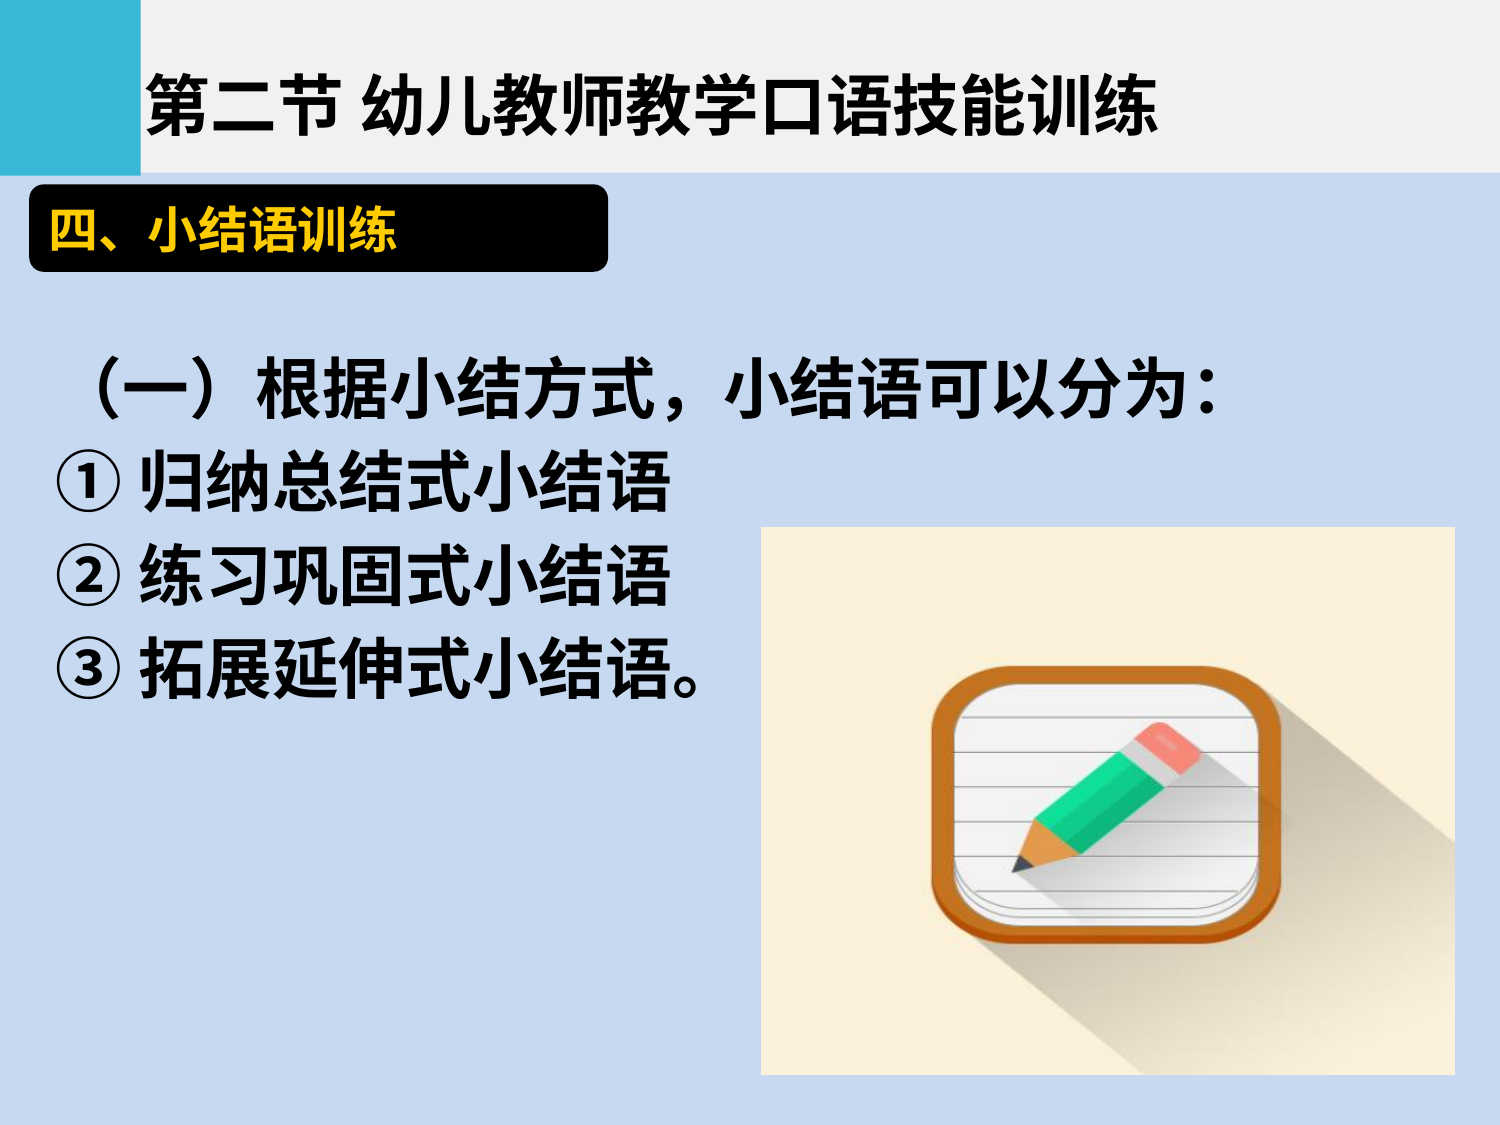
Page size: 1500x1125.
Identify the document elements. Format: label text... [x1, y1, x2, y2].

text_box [175, 92, 244, 148]
text_box [0, 0, 141, 176]
text_box 四、小结语训练 [27, 182, 611, 274]
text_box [635, 81, 699, 146]
list （一）根据小结方式，小结语可以分为： ①归纳总结式小结语 ②练习巩固式小结语 ③拓展延伸式小结语。 [40, 195, 1500, 1083]
text_box [0, 172, 1500, 1125]
text_box 第二节 幼儿教师教学口语技能训练 [141, 0, 1500, 172]
picture [761, 526, 1455, 1076]
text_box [489, 81, 540, 146]
